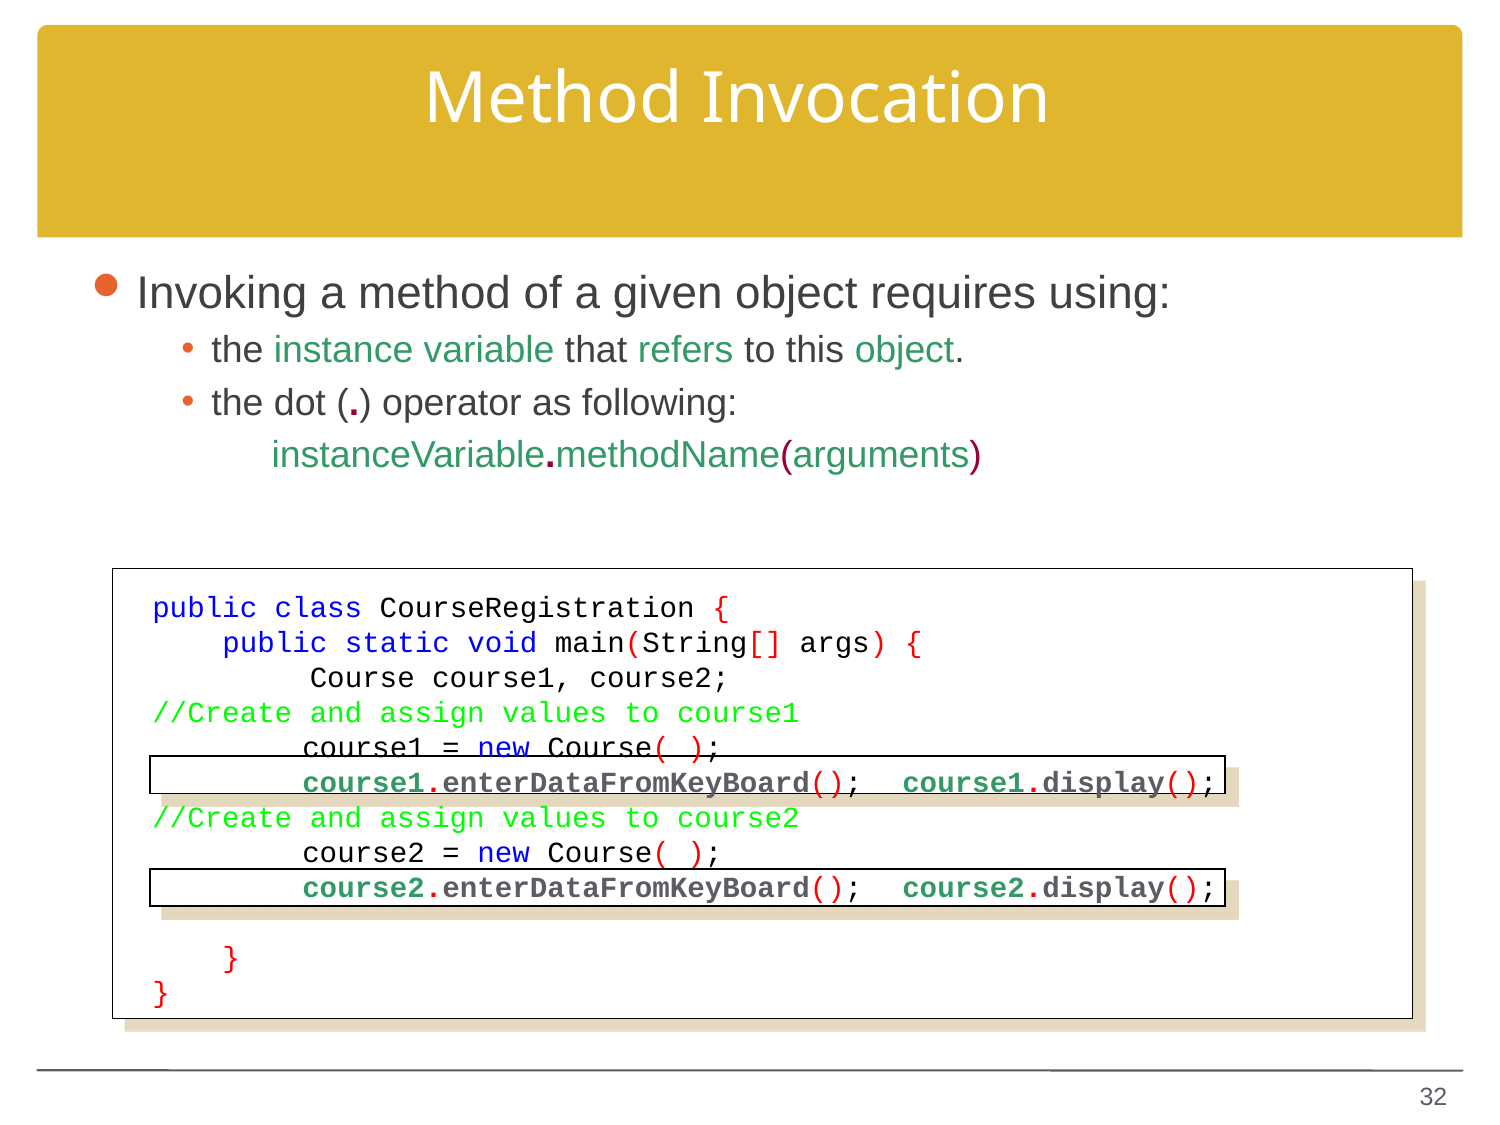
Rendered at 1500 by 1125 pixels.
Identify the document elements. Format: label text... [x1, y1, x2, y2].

text_box [112, 568, 1413, 1019]
slide_number 32 [1112, 1069, 1463, 1123]
title Method Invocation [99, 24, 1376, 163]
list Invoking a method of a given object requires using: the instance variable that refers to this object. the dot (.) operator as following: instanceVariable.methodName(arguments) [76, 255, 1352, 931]
text_box public class CourseRegistration { public static void main(String[] args) { Course course1, course2; //Create and assign values to course1 course1 = new Course( ); course1.enterDataFromKeyBoard(); course1.display(); //Create and assign values to course2 course2 = new Course( ); course2.enterDataFromKeyBoard(); course2.display(); } } [137, 581, 1500, 1051]
